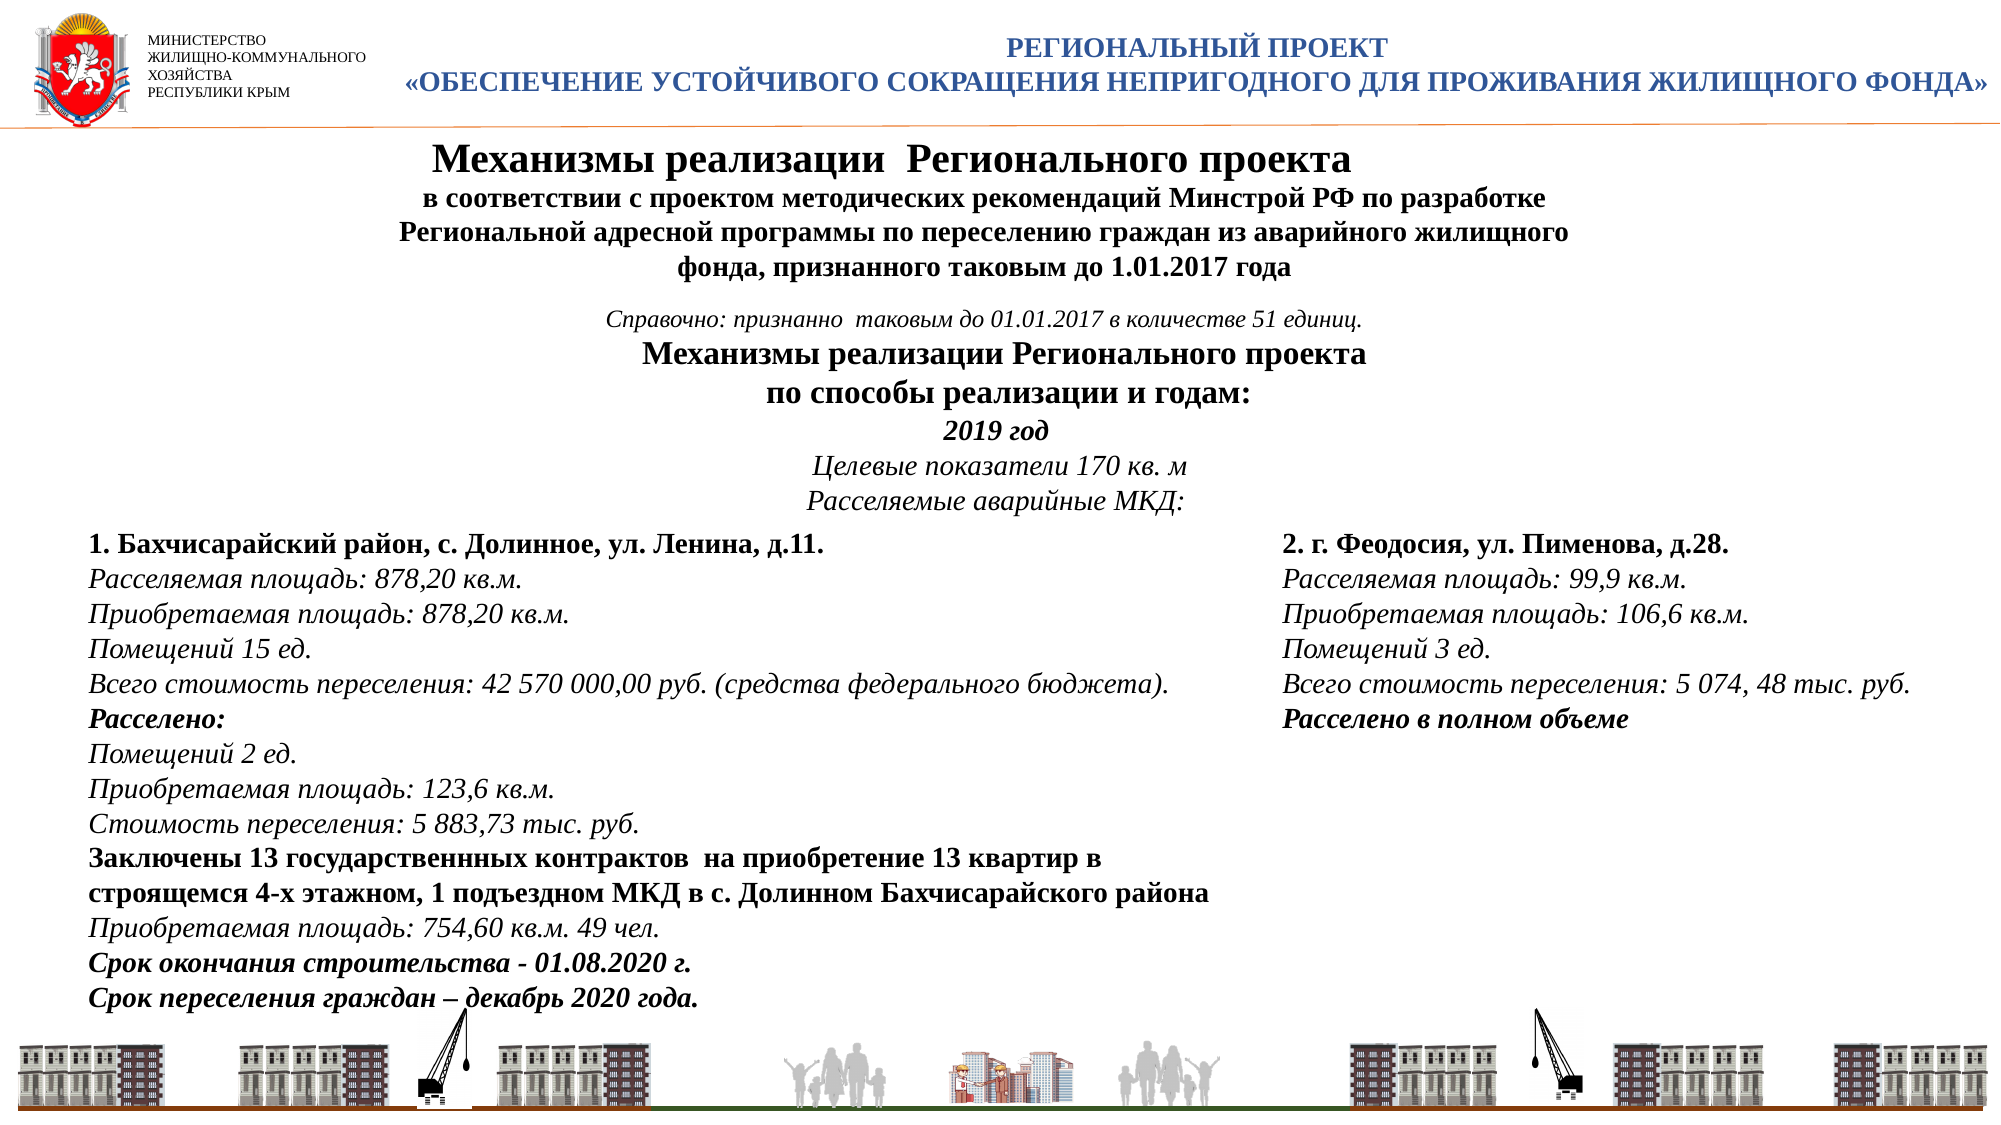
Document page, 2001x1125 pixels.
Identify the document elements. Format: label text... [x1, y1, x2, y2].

text_box в соответствии с проектом методических рекомендаций Минстрой РФ по разработке Региональной адресной программы по переселению граждан из аварийного жилищного фонда, признанного таковым до 1.01.2017 года Справочно: признанно таковым до 01.01.2017 в количестве 51 единиц. [340, 170, 1629, 385]
picture [17, 1043, 165, 1108]
picture [496, 1043, 651, 1108]
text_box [133, 123, 2000, 129]
text_box Механизмы реализации Регионального проекта по способы реализации и годам: [556, 323, 1462, 418]
picture [1349, 1043, 1498, 1108]
text_box Механизмы реализации Регионального проекта [417, 129, 1568, 170]
picture [1529, 1007, 1584, 1104]
text_box РЕГИОНАЛЬНЫЙ ПРОЕКТ «ОБЕСПЕЧЕНИЕ УСТОЙЧИВОГО СОКРАЩЕНИЯ НЕПРИГОДНОГО ДЛЯ ПРОЖИВАНИЯ ЖИЛИЩНОГО ФОНДА» [365, 21, 2000, 105]
picture [1833, 1043, 1989, 1110]
picture [784, 1041, 887, 1108]
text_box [0, 123, 31, 129]
picture [417, 1007, 472, 1109]
picture [31, 10, 133, 130]
picture [1612, 1043, 1765, 1108]
text_box 1. Бахчисарайский район, с. Долинное, ул. Ленина, д.11. Расселяемая площадь: 878,20 кв.м. Приобретаемая площадь: 878,20 кв.м. Помещений 15 ед. Всего стоимость переселения: 42 570 000,00 руб. (средства федерального бюджета). Расселено: Помещений 2 ед. Приобретаемая площадь: 123,6 кв.м. Стоимость переселения: 5 883,73 тыс. руб. Заключены 13 государственнных контрактов на приобретение 13 квартир в строящемся 4-х этажном, 1 подъездном МКД в с. Долинном Бахчисарайского района Приобретаемая площадь: 754,60 кв.м. 49 чел. Срок окончания строительства - 01.08.2020 г. Срок переселения граждан – декабрь 2020 года. [73, 516, 1232, 1021]
picture [1117, 1040, 1220, 1106]
text_box МИНИСТЕРСТВО ЖИЛИЩНО-КОММУНАЛЬНОГО ХОЗЯЙСТВА РЕСПУБЛИКИ КРЫМ [133, 23, 393, 109]
picture [238, 1043, 390, 1108]
picture [922, 1043, 1109, 1108]
text_box 2. г. Феодосия, ул. Пименова, д.28. Расселяемая площадь: 99,9 кв.м. Приобретаемая площадь: 106,6 кв.м. Помещений 3 ед. Всего стоимость переселения: 5 074, 48 тыс. руб. Расселено в полном объеме [1267, 516, 2000, 742]
text_box 2019 год Целевые показатели 170 кв. м Расселяемые аварийные МКД: [630, 403, 1370, 559]
